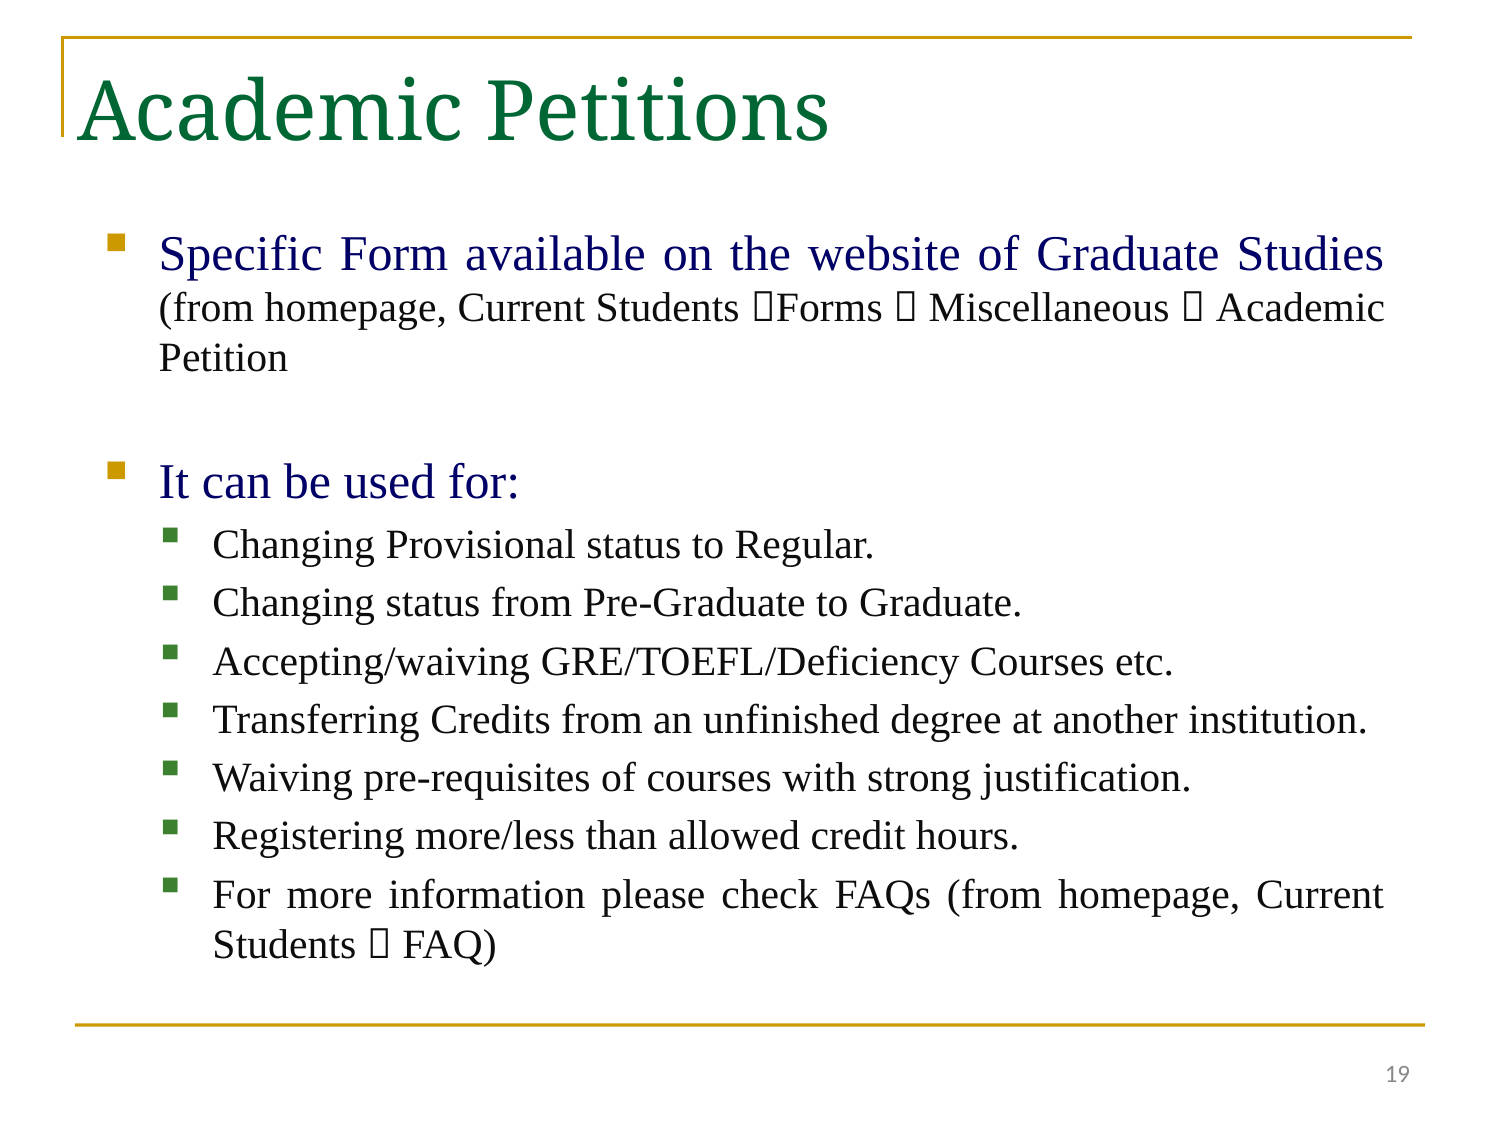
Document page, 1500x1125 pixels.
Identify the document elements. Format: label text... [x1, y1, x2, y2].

text_box 19 [1074, 1042, 1425, 1103]
text_box Academic Petitions [62, 49, 1450, 188]
text_box Specific Form available on the website of Graduate Studies (from homepage, Current Students Forms  Miscellaneous  Academic Petition It can be used for: Changing Provisional status to Regular. Changing status from Pre-Graduate to Graduate. Accepting/waiving GRE/TOEFL/Deficiency Courses etc. Transferring Credits from an unfinished degree at another institution. Waiving pre-requisites of courses with strong justification. Registering more/less than allowed credit hours. For more information please check FAQs (from homepage, Current Students  FAQ) [87, 212, 1400, 988]
